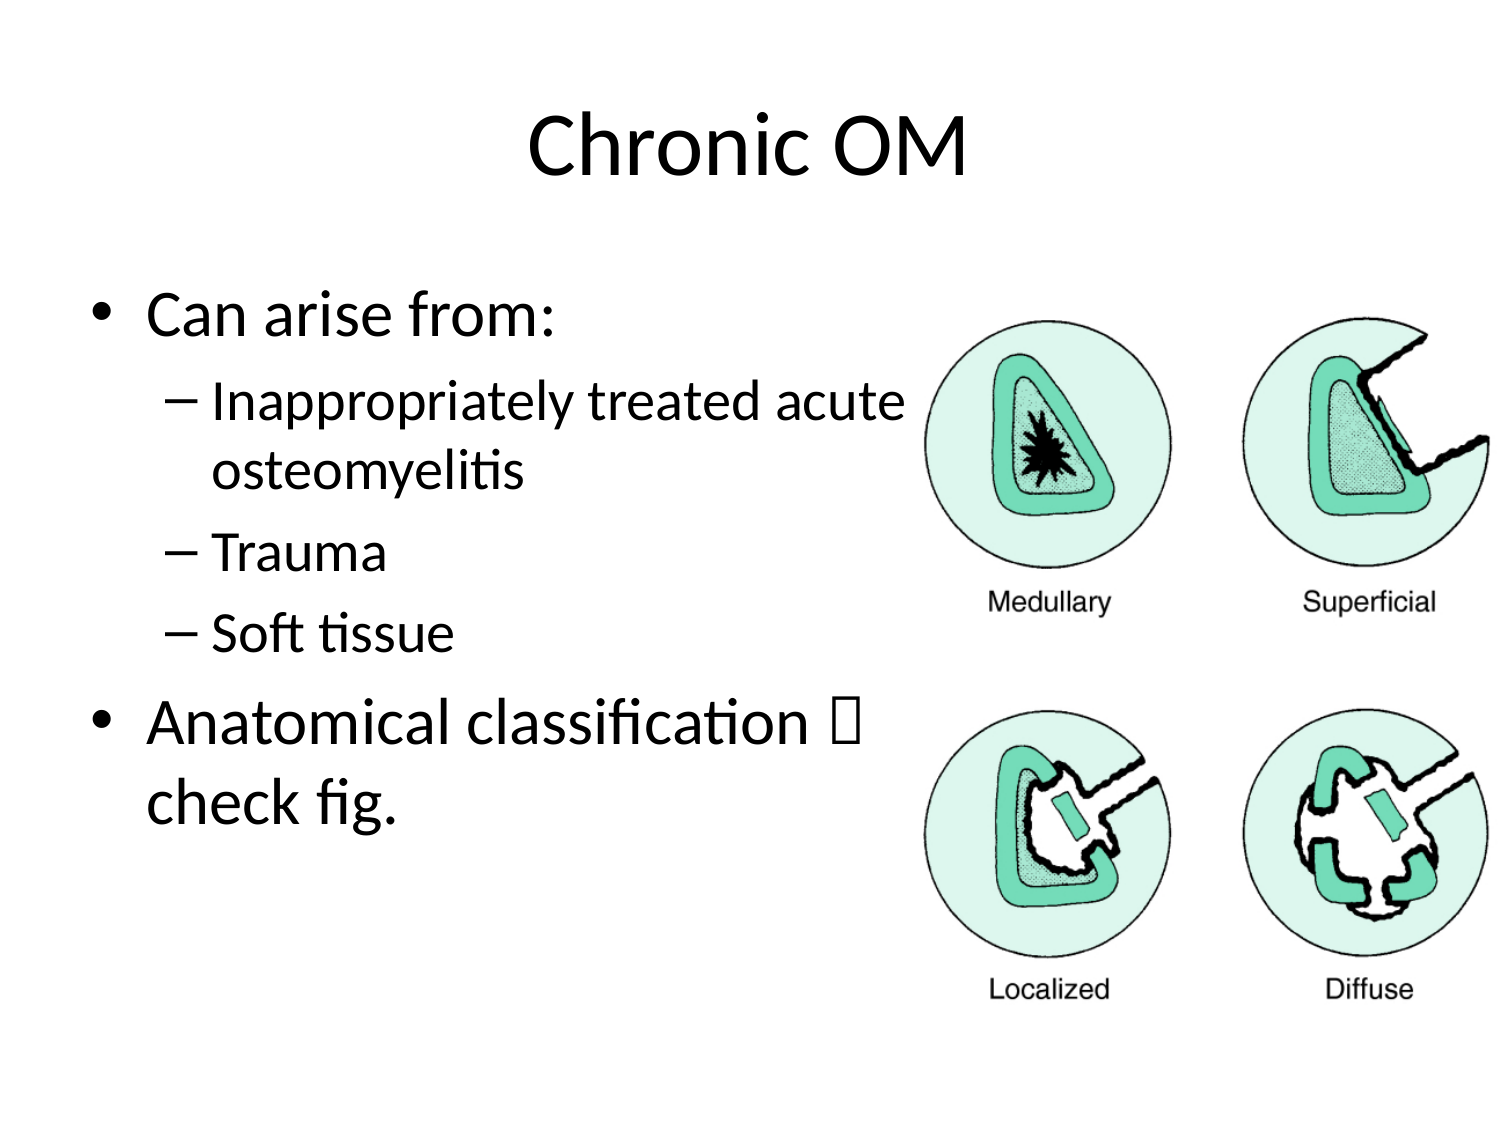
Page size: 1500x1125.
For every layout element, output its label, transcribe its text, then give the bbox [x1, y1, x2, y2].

list Can arise from: Inappropriately treated acute osteomyelitis Trauma Soft tissue Anatomical classification  check fig. [75, 262, 973, 1094]
picture [914, 310, 1500, 1006]
title Chronic OM [75, 45, 1425, 233]
